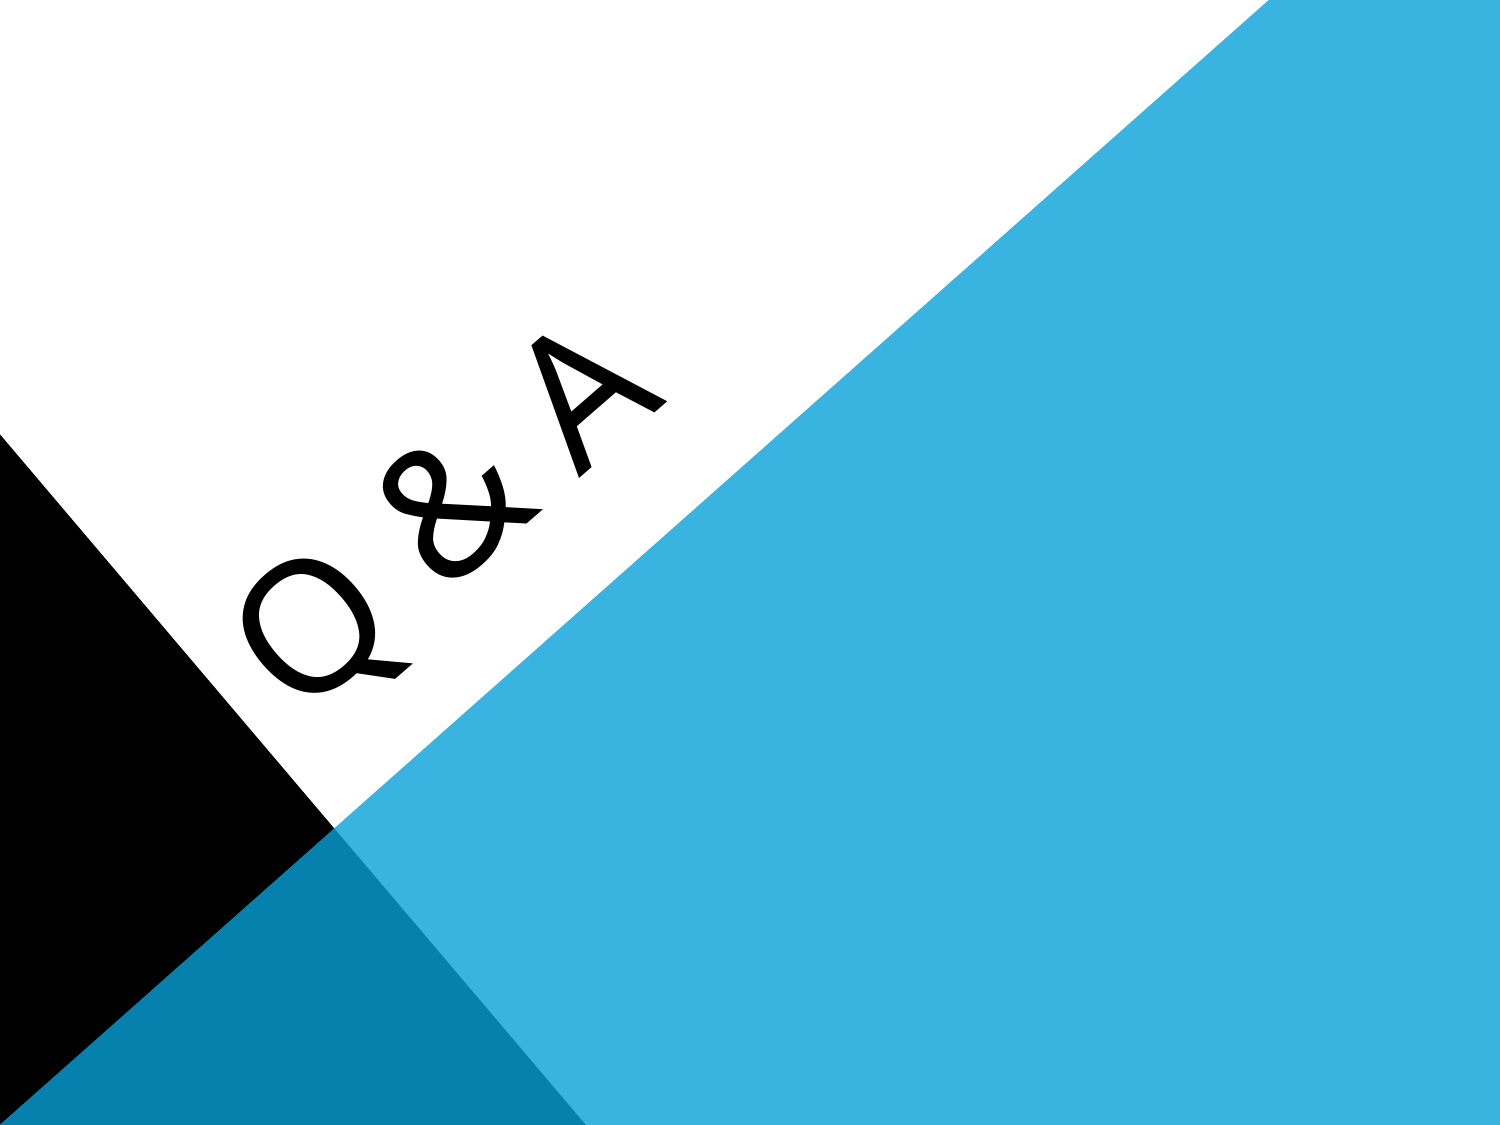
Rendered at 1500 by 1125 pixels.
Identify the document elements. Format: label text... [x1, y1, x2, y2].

title Q & A [182, 4, 1012, 762]
